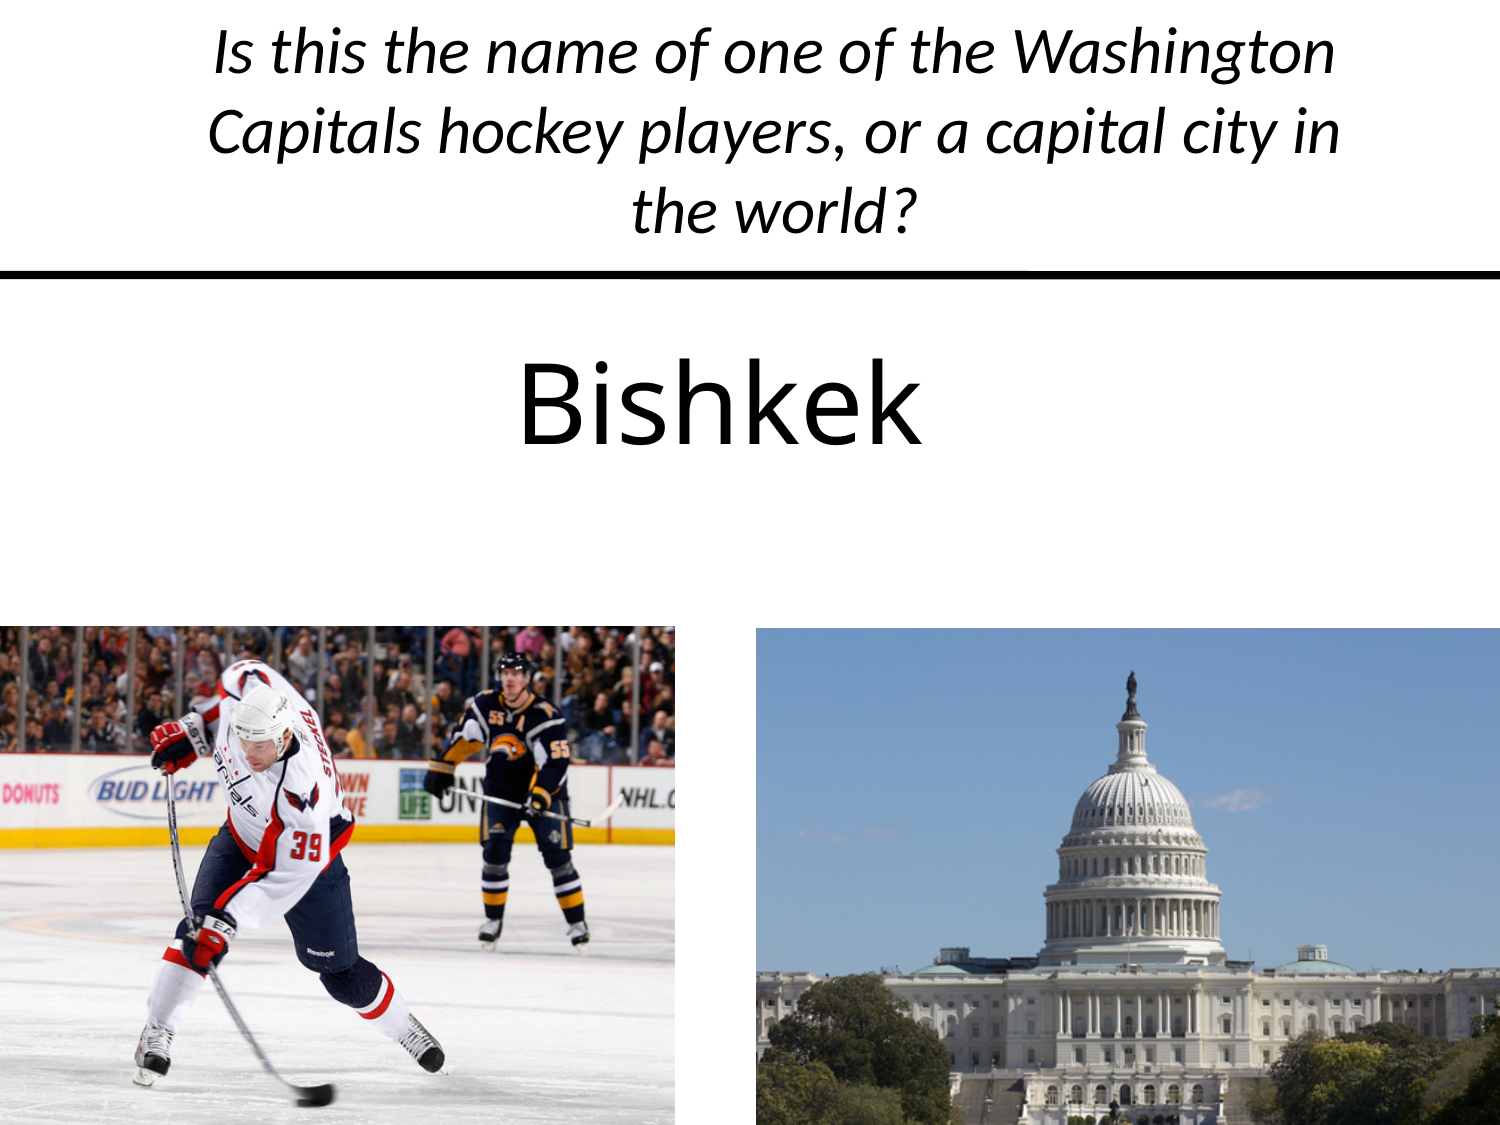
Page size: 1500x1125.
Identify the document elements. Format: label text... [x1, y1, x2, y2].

picture [755, 627, 1500, 1125]
text_box Is this the name of one of the Washington Capitals hockey players, or a capital city in the world? [174, 0, 1375, 255]
picture [0, 625, 676, 1125]
text_box Bishkek [499, 324, 1238, 475]
